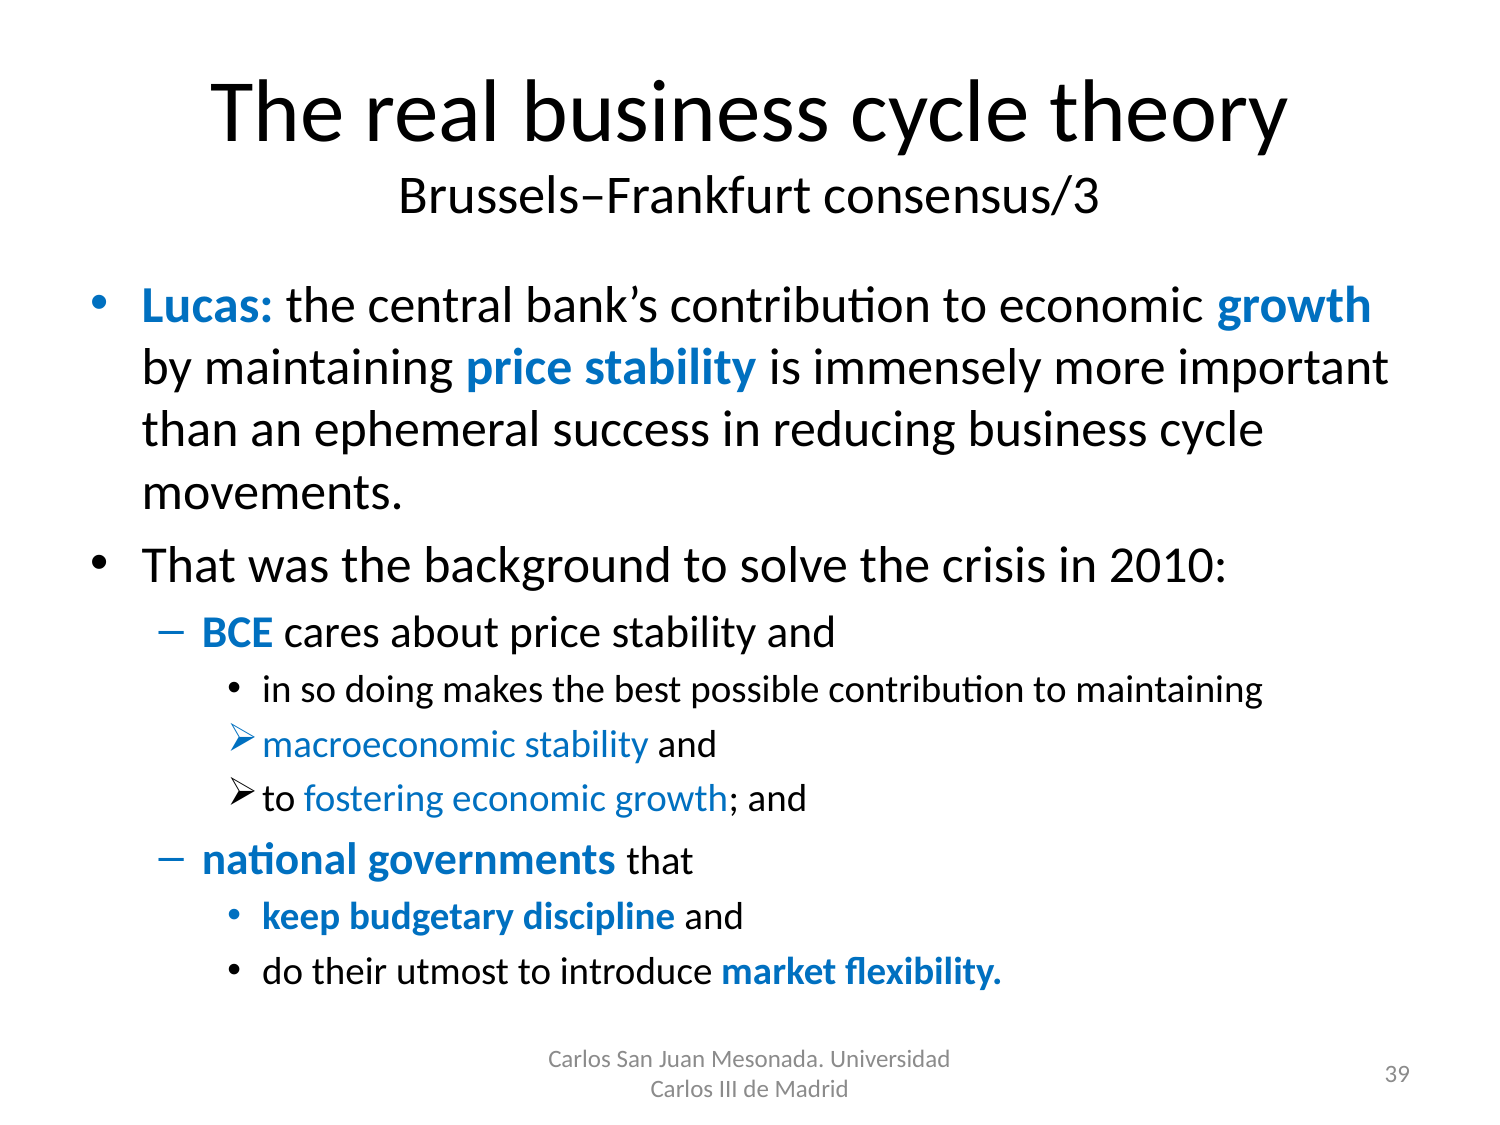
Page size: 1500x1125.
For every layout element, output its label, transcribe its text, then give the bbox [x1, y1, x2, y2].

footer Carlos San Juan Mesonada. Universidad Carlos III de Madrid [512, 1042, 988, 1103]
title The real business cycle theory Brussels–Frankfurt consensus/3 [74, 44, 1426, 233]
slide_number 39 [1074, 1042, 1425, 1103]
list Lucas: the central bank’s contribution to economic growth by maintaining price stability is immensely more important than an ephemeral success in reducing business cycle movements. That was the background to solve the crisis in 2010: BCE cares about price stability and in so doing makes the best possible contribution to maintaining macroeconomic stability and to fostering economic growth; and national governments that keep budgetary discipline and do their utmost to introduce market flexibility. [74, 262, 1426, 1006]
